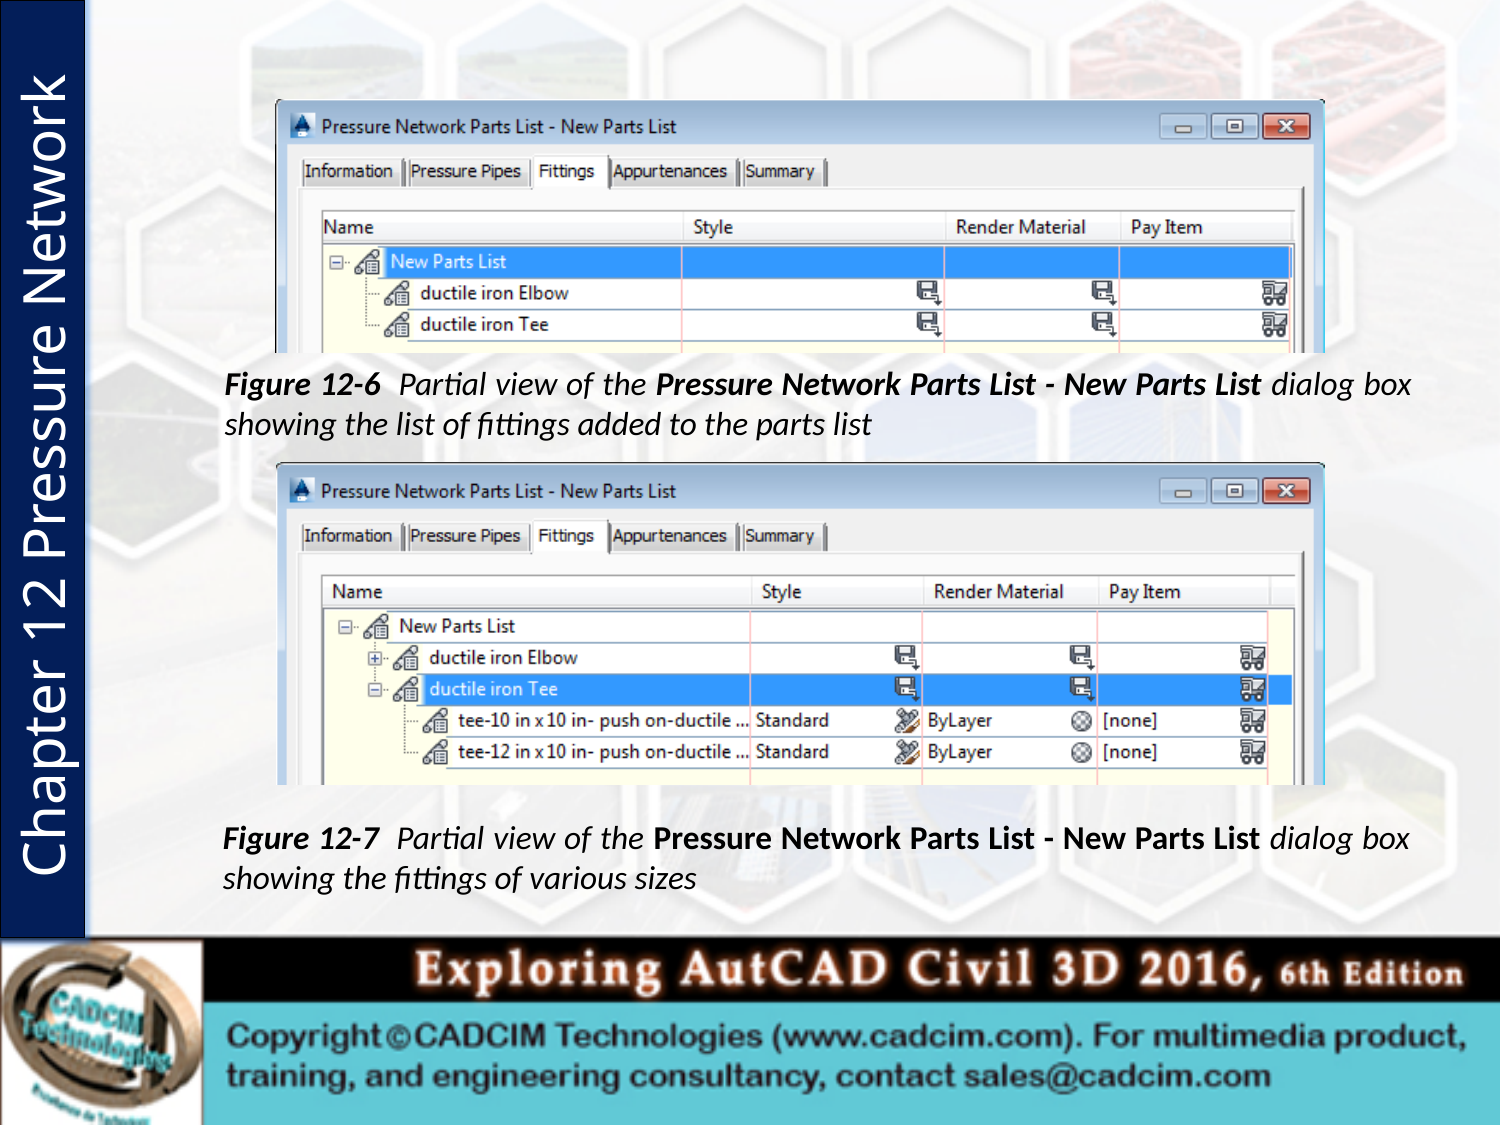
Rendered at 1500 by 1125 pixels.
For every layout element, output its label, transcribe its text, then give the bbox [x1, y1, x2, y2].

picture [0, 0, 1500, 1125]
text_box Figure 12-6 Partial view of the Pressure Network Parts List - New Parts List dialog box showing the list of fittings added to the parts list [209, 354, 1427, 450]
text_box Chapter 12 Pressure Network [0, 0, 85, 938]
text_box Figure 12-7 Partial view of the Pressure Network Parts List - New Parts List dialog box showing the fittings of various sizes [208, 809, 1425, 904]
